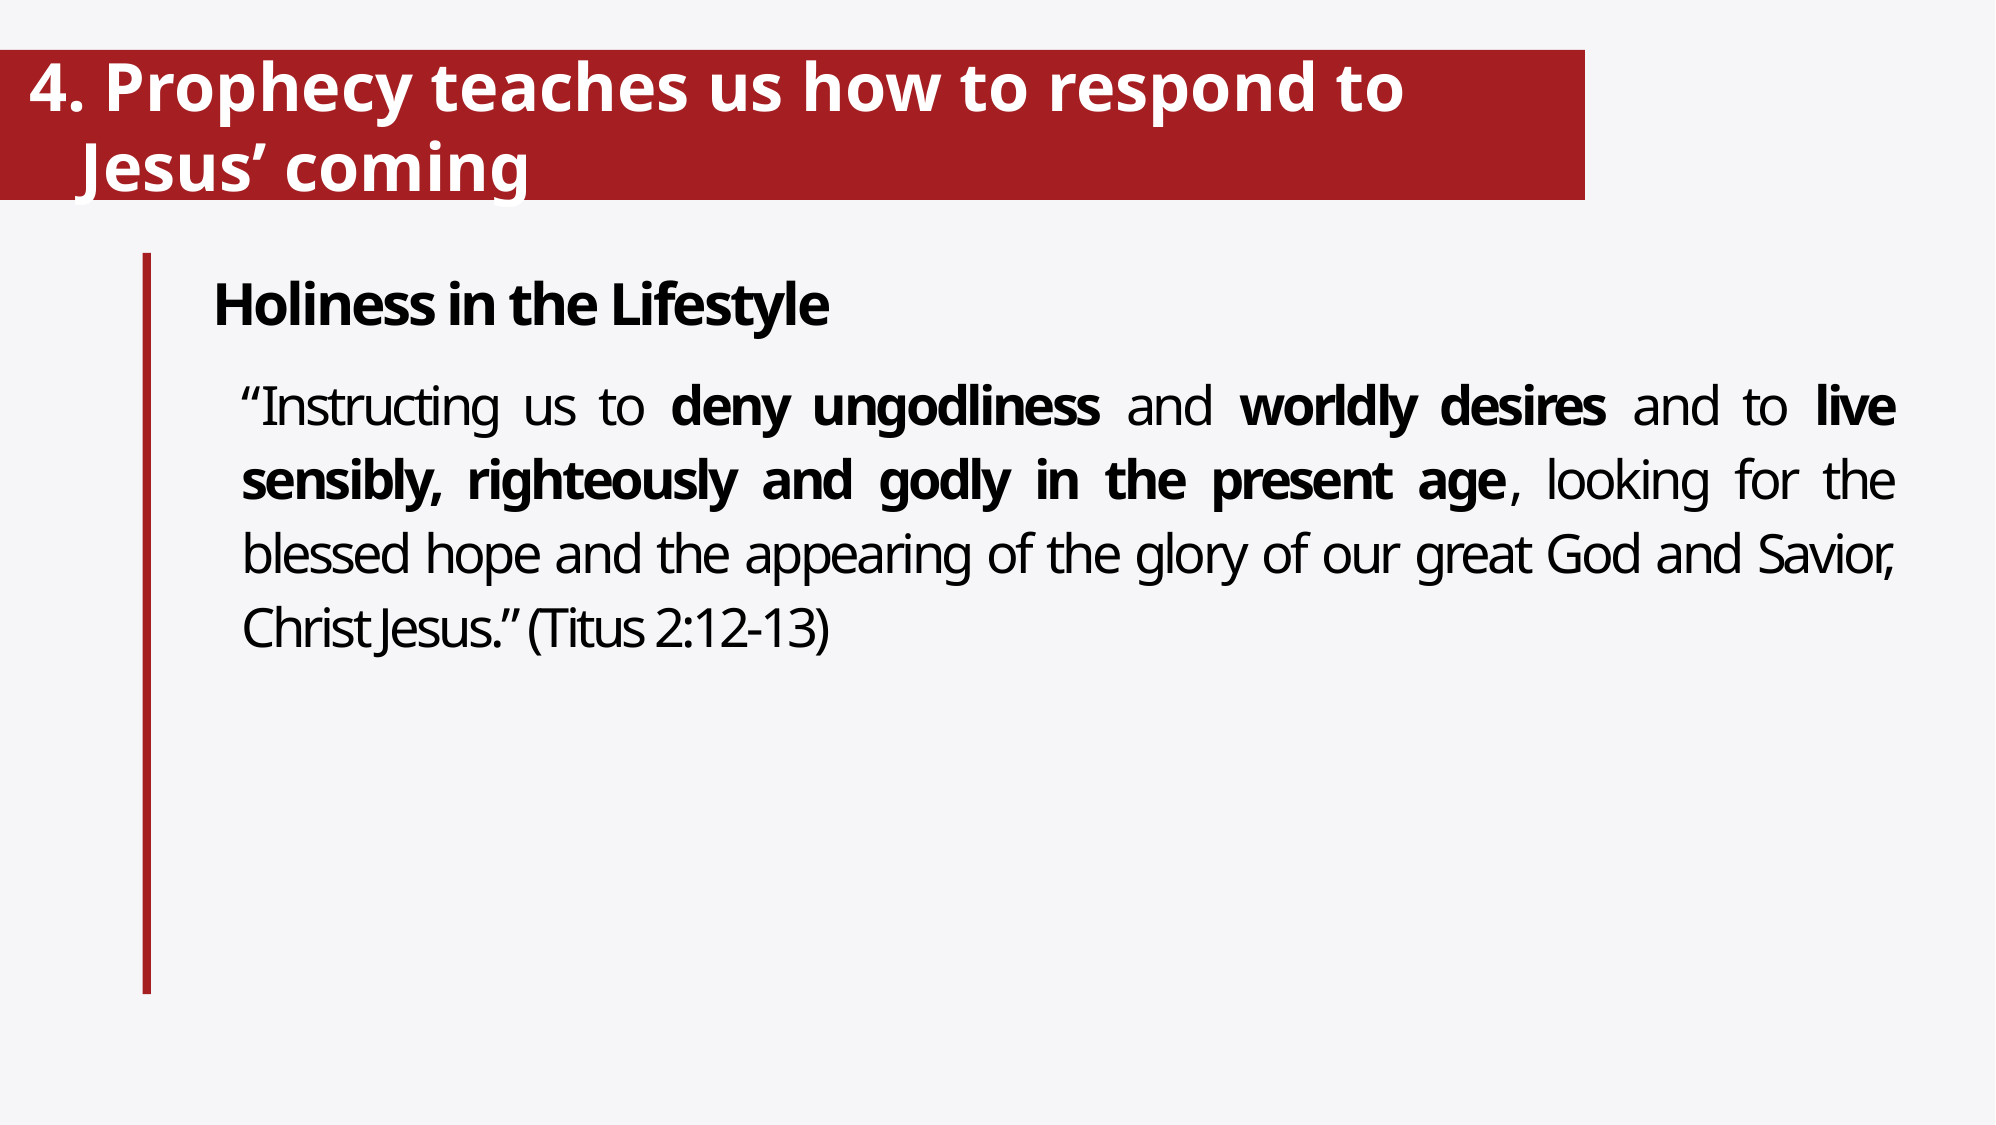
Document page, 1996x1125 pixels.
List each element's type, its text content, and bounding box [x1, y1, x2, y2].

subtitle Holiness in the Lifestyle “Instructing us to deny ungodliness and worldly desires and to live sensibly, righteously and godly in the present age, looking for the blessed hope and the appearing of the glory of our great God and Savior, Christ Jesus.” (Titus 2:12-13) [197, 249, 1910, 1000]
title 4. Prophecy teaches us how to respond to Jesus’ coming [14, 62, 1810, 188]
